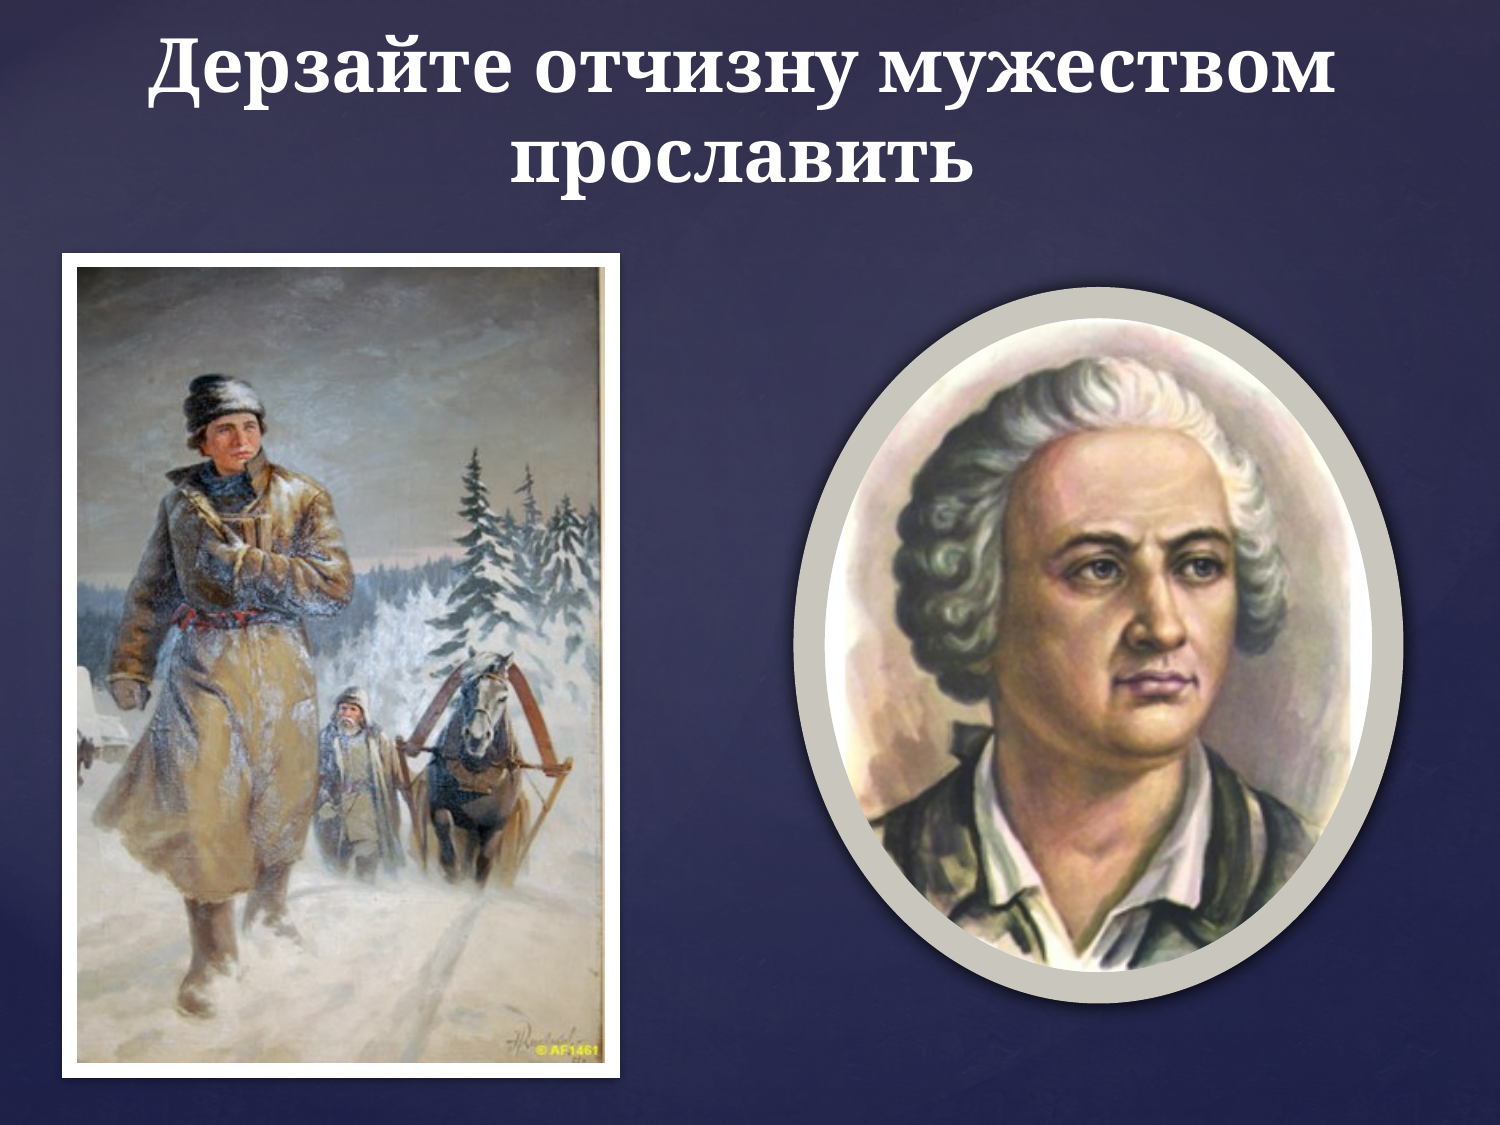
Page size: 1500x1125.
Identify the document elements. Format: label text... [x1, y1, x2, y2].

title Дерзайте отчизну мужеством прославить [123, 54, 1362, 205]
picture [808, 302, 1389, 989]
picture [76, 266, 606, 1064]
